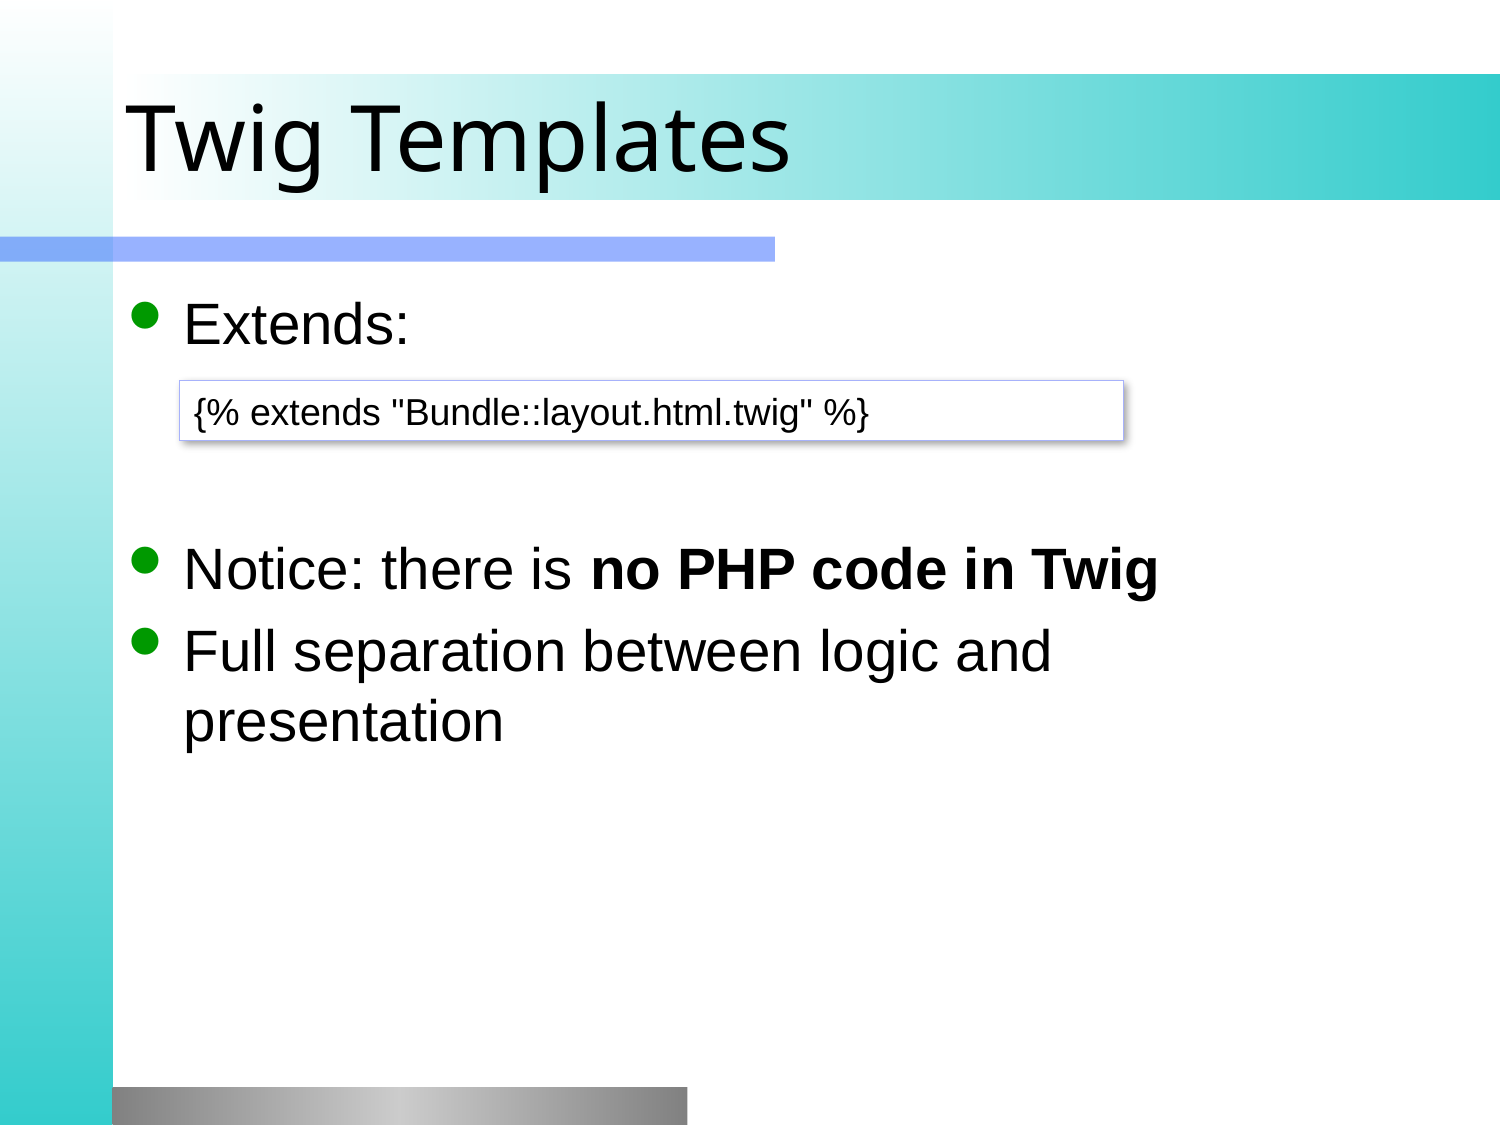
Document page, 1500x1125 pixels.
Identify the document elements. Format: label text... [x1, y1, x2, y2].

title Twig Templates [110, 40, 1386, 229]
list Extends: Notice: there is no PHP code in Twig Full separation between logic and presentation [112, 278, 1388, 1073]
text_box {% extends "Bundle::layout.html.twig" %} [179, 380, 1124, 441]
